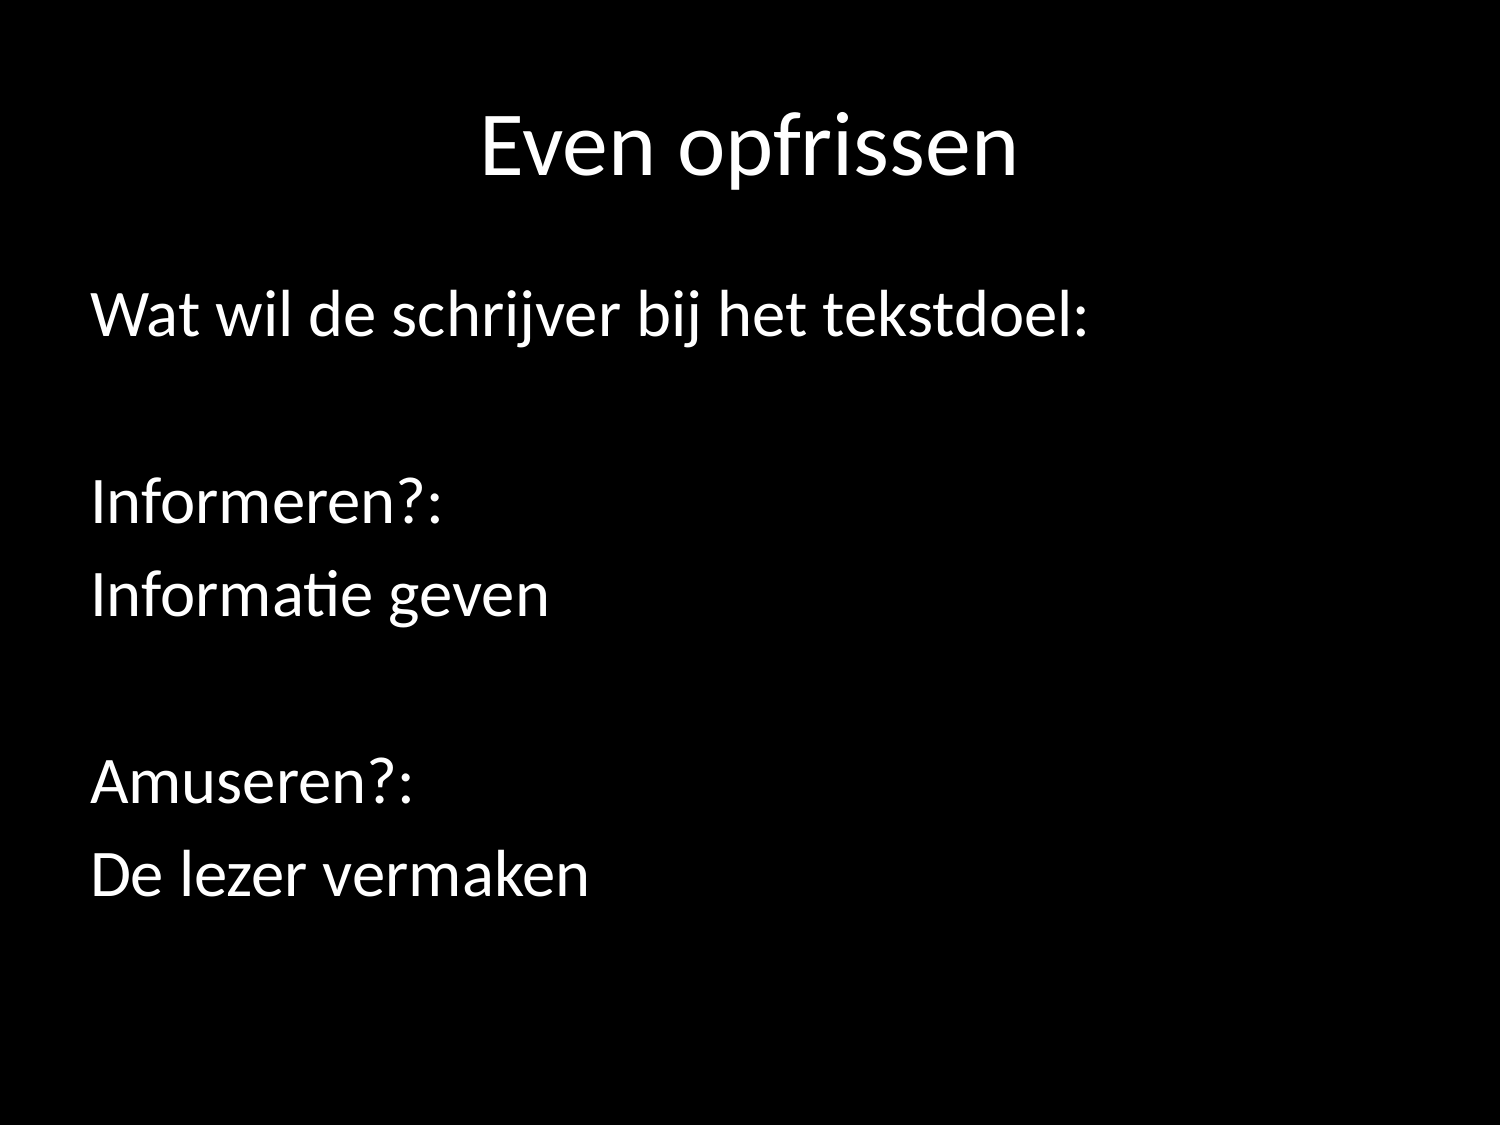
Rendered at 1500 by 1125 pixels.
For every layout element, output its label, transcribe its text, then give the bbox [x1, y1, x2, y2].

list Wat wil de schrijver bij het tekstdoel: Informeren?: Informatie geven Amuseren?: De lezer vermaken [75, 262, 1425, 1005]
title Even opfrissen [75, 45, 1425, 233]
